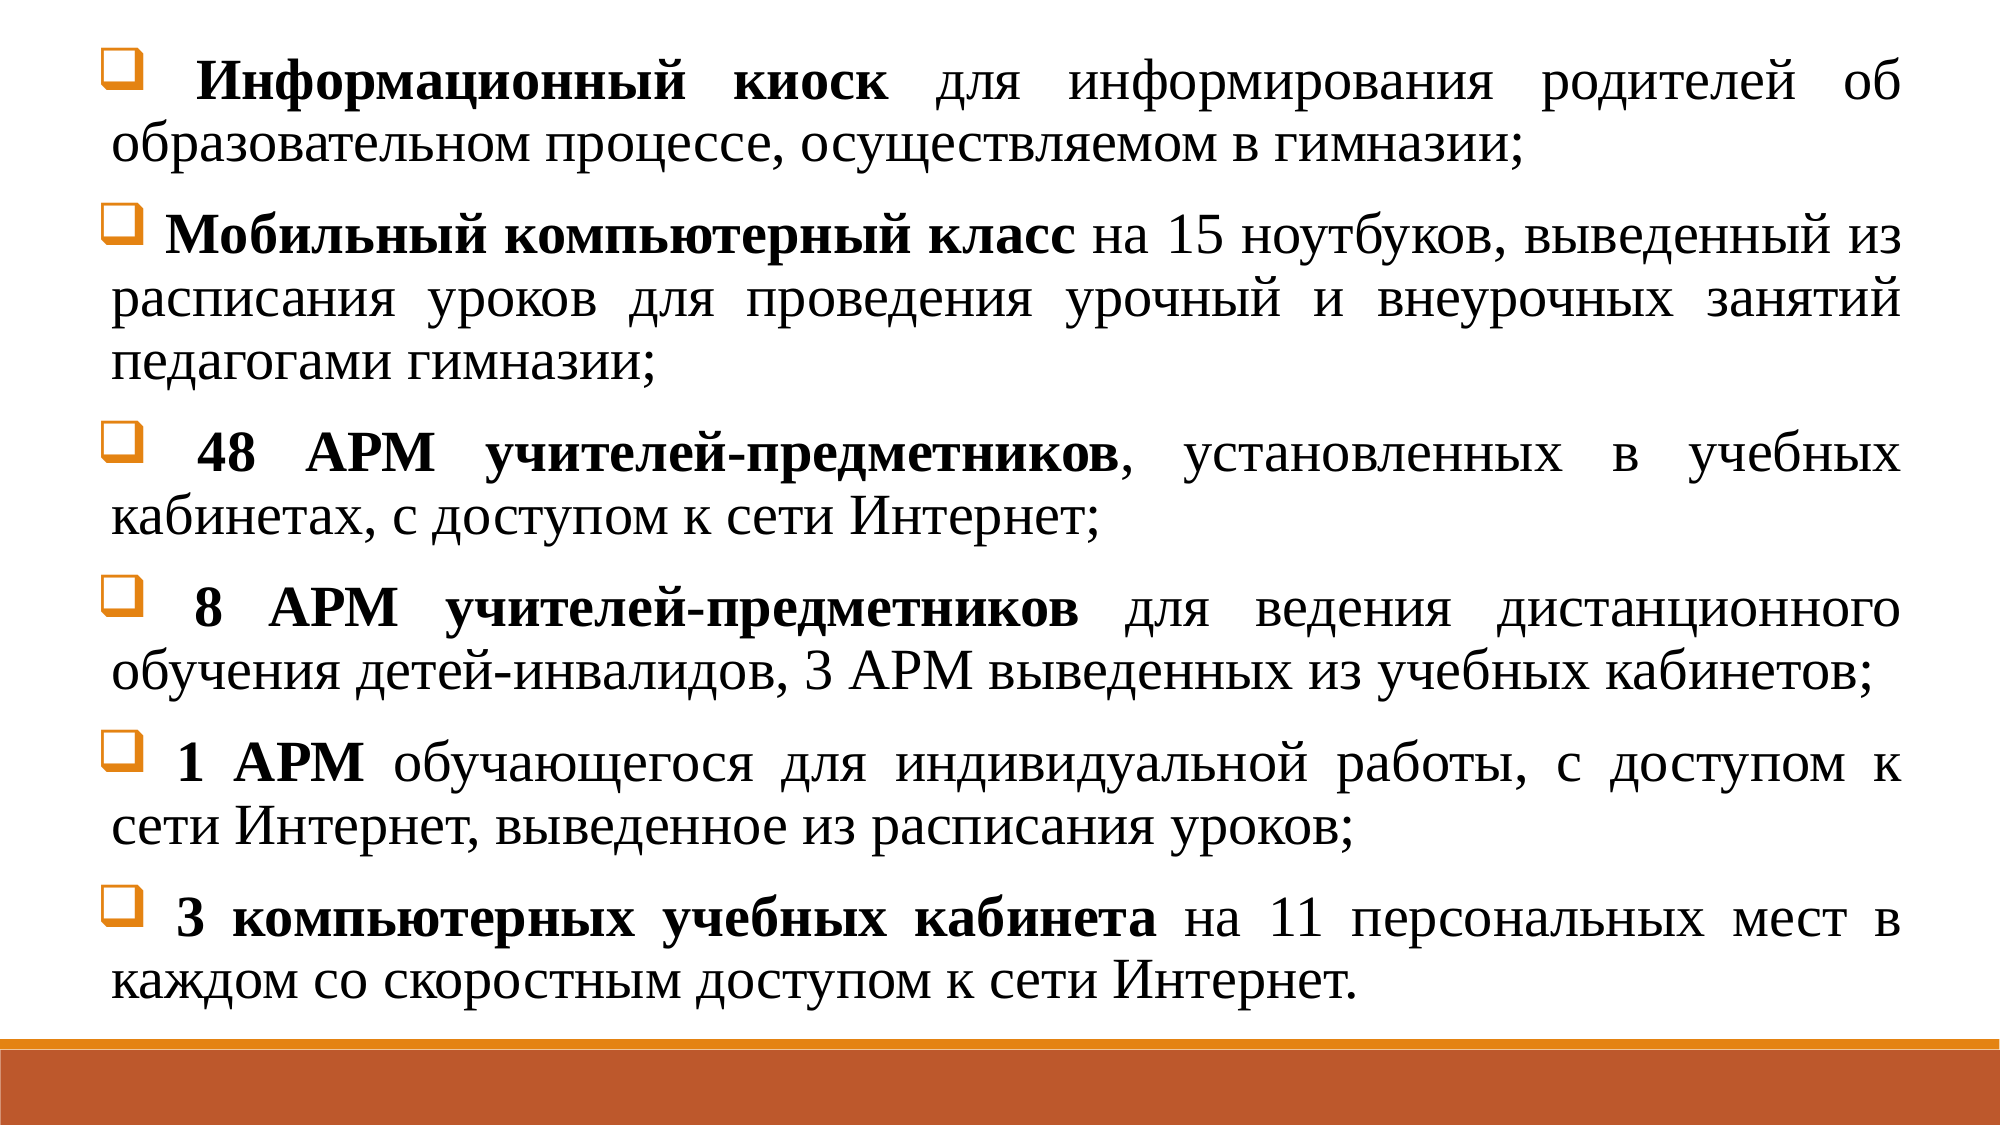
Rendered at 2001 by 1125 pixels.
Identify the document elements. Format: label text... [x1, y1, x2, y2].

list Информационный киоск для информирования родителей об образовательном процессе, осуществляемом в гимназии; Мобильный компьютерный класс на 15 ноутбуков, выведенный из расписания уроков для проведения урочный и внеурочных занятий педагогами гимназии; 48 АРМ учителей-предметников, установленных в учебных кабинетах, с доступом к сети Интернет; 8 АРМ учителей-предметников для ведения дистанционного обучения детей-инвалидов, 3 АРМ выведенных из учебных кабинетов; 1 АРМ обучающегося для индивидуальной работы, с доступом к сети Интернет, выведенное из расписания уроков; 3 компьютерных учебных кабинета на 11 персональных мест в каждом со скоростным доступом к сети Интернет. [96, 41, 1903, 1048]
